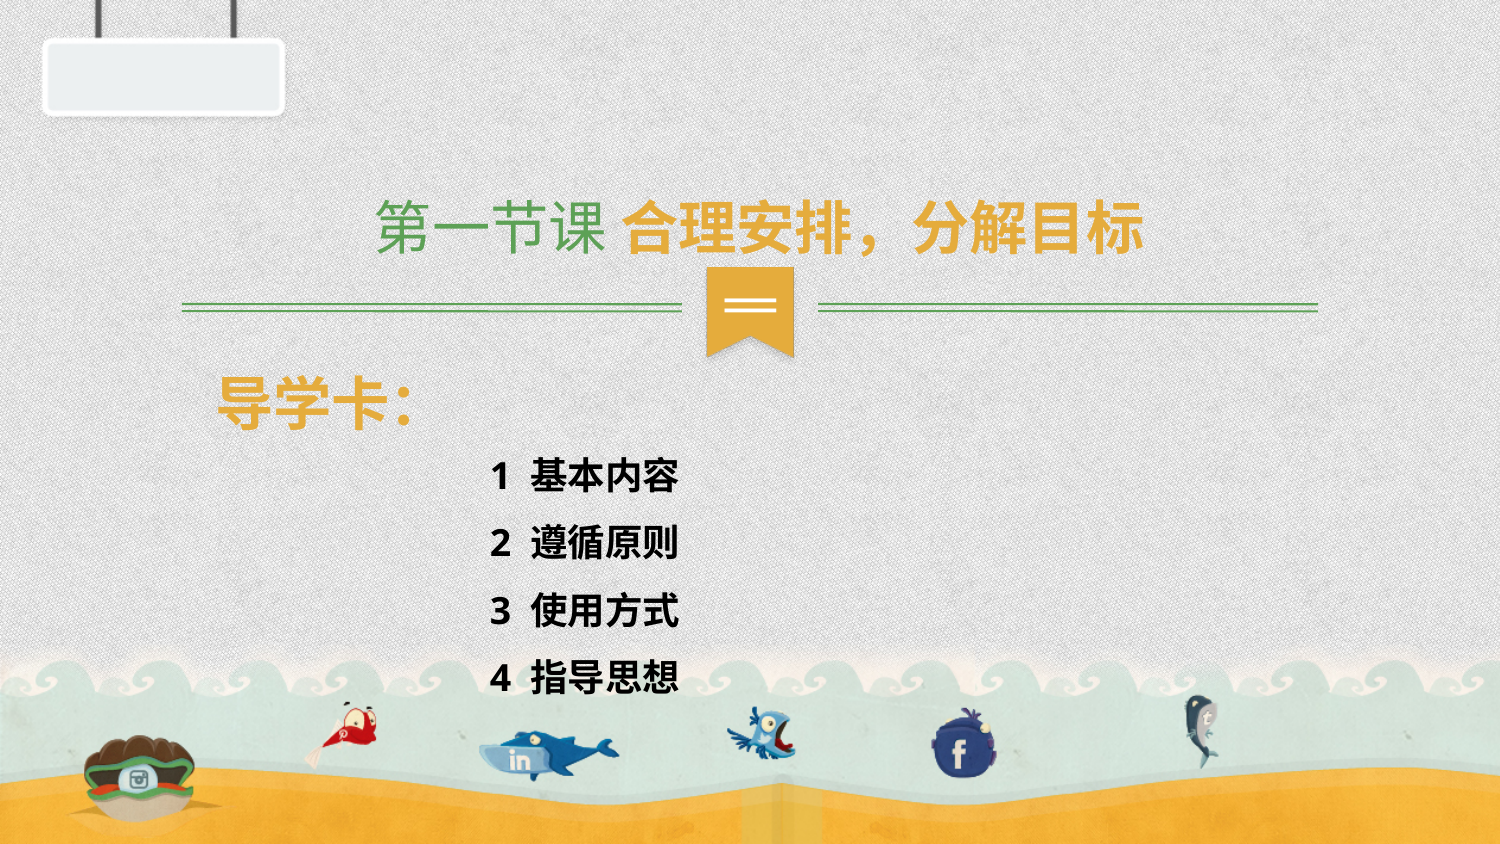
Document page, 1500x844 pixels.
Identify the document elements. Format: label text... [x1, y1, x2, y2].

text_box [181, 267, 1319, 369]
picture [0, 0, 1500, 844]
text_box 1 基本内容 2 遵循原则 3 使用方式 4 指导思想 [474, 421, 1000, 707]
text_box 第一节课 合理安排，分解目标 [359, 184, 1313, 266]
text_box 导学卡： [200, 377, 463, 445]
